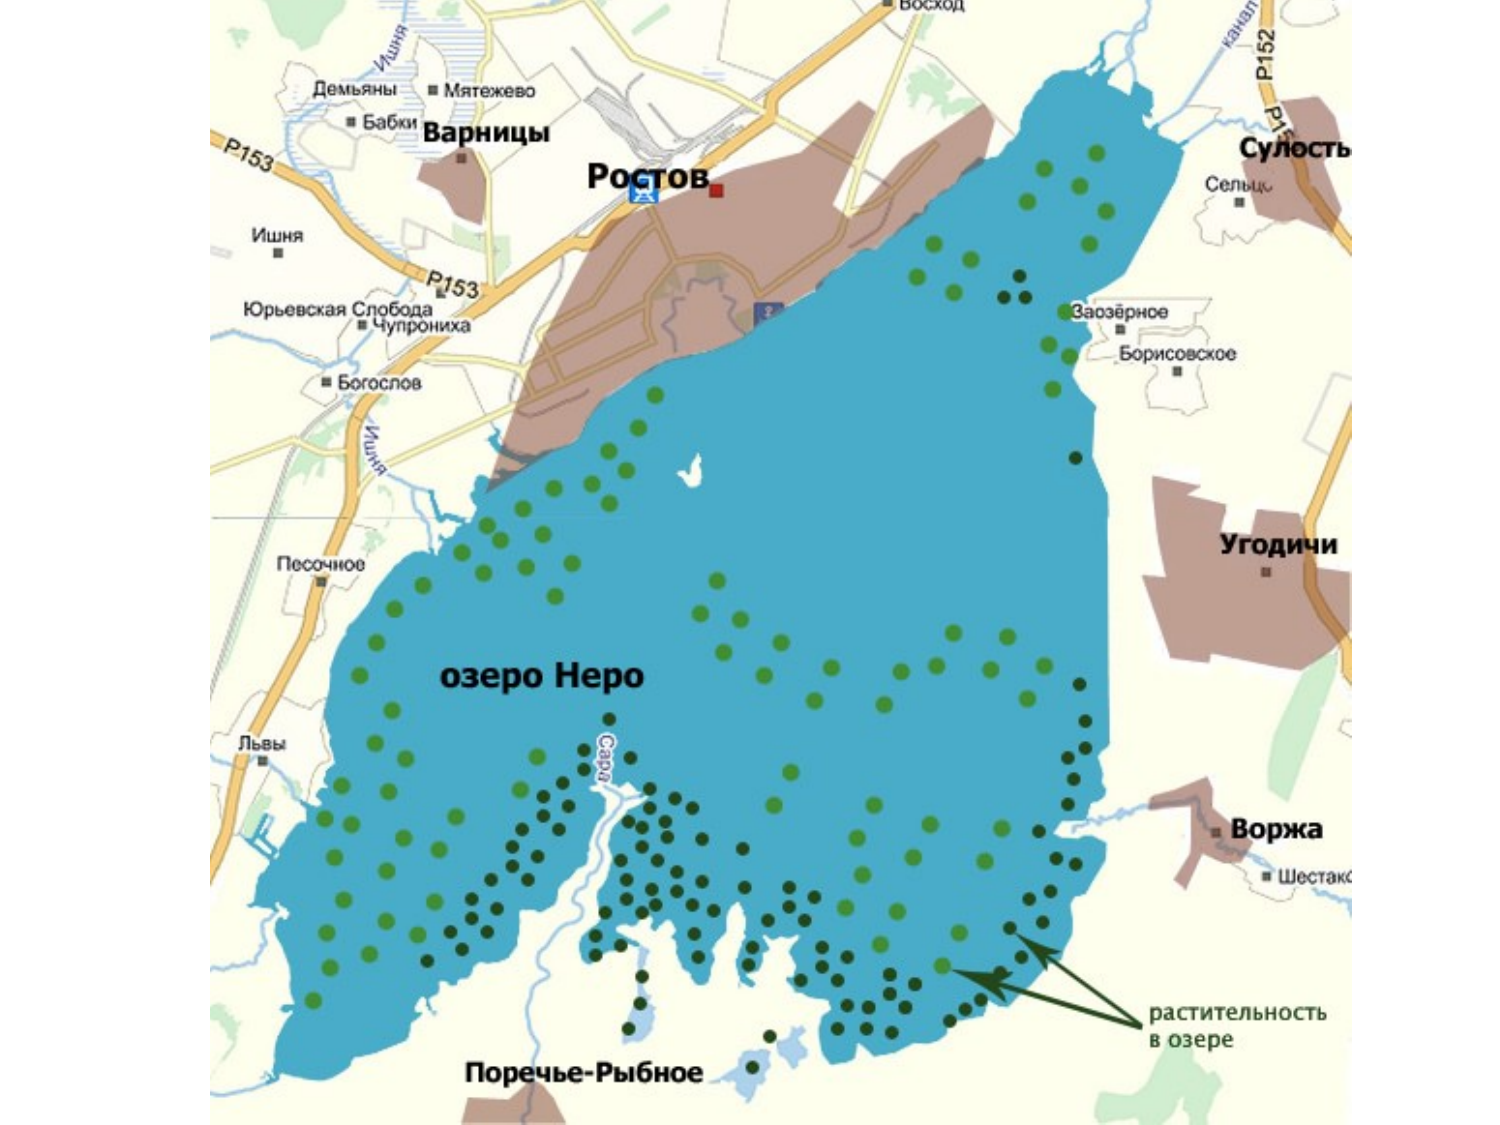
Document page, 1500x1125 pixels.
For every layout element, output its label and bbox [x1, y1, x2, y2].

picture [210, 0, 1352, 1125]
